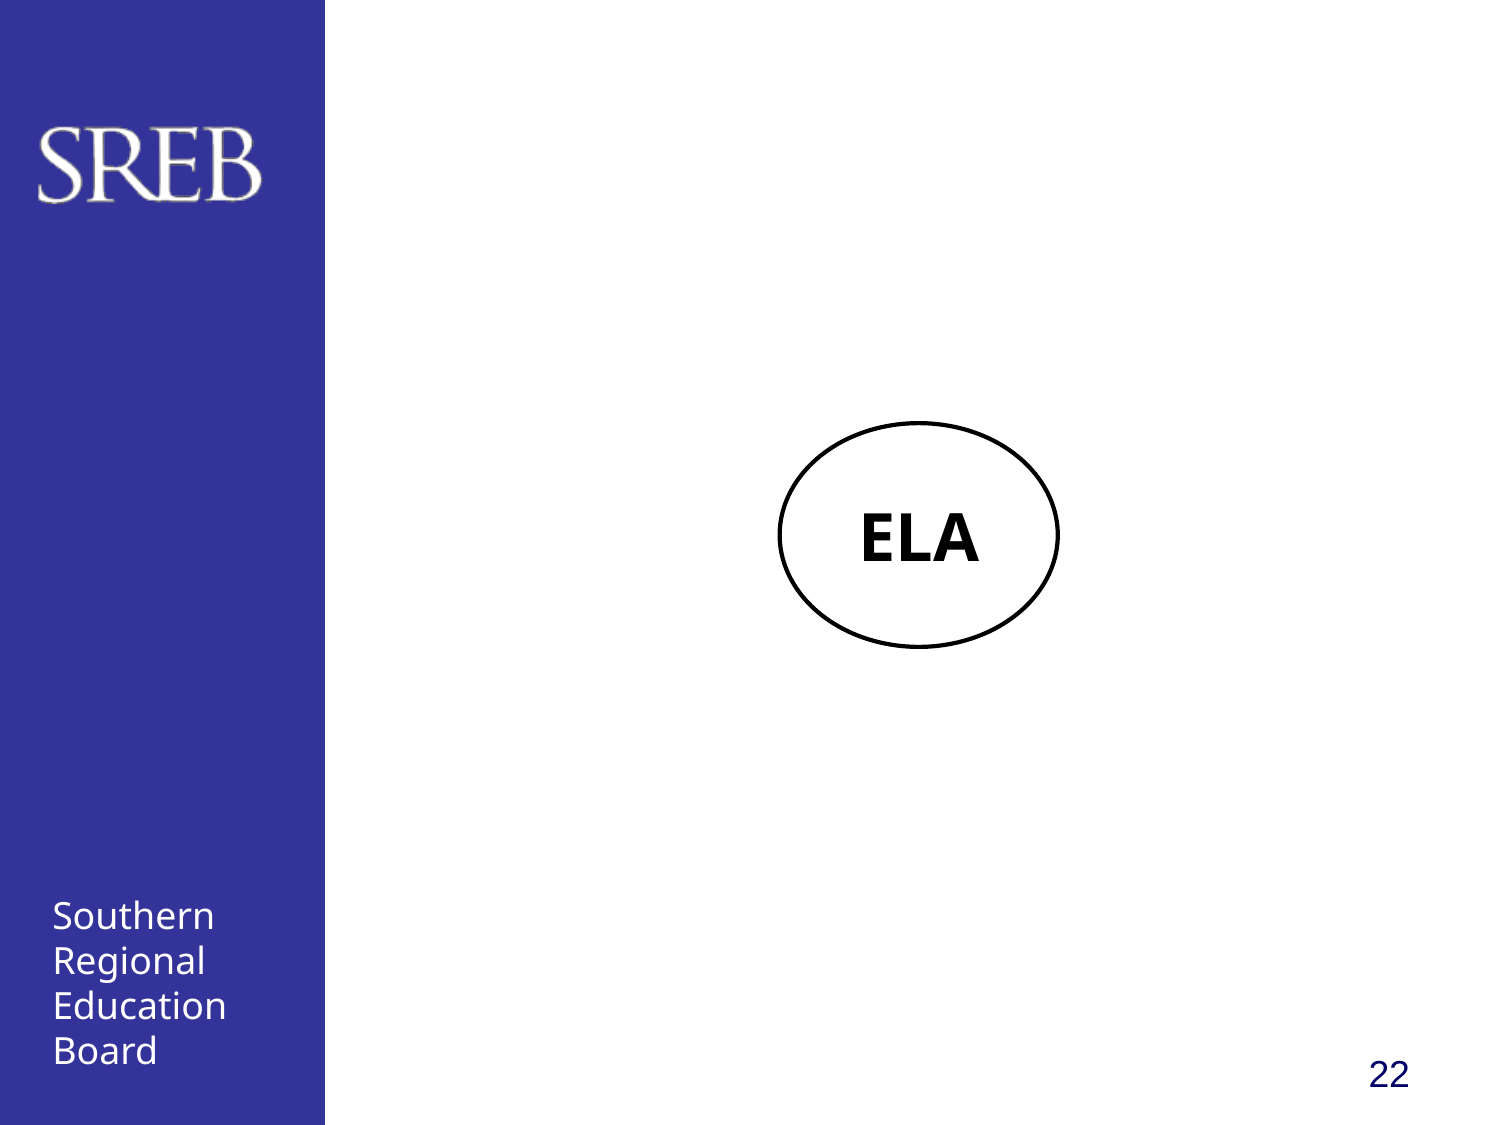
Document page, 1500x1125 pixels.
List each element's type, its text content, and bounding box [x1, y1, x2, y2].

slide_number 22 [1299, 1042, 1426, 1103]
picture [37, 124, 263, 204]
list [362, 87, 1476, 983]
